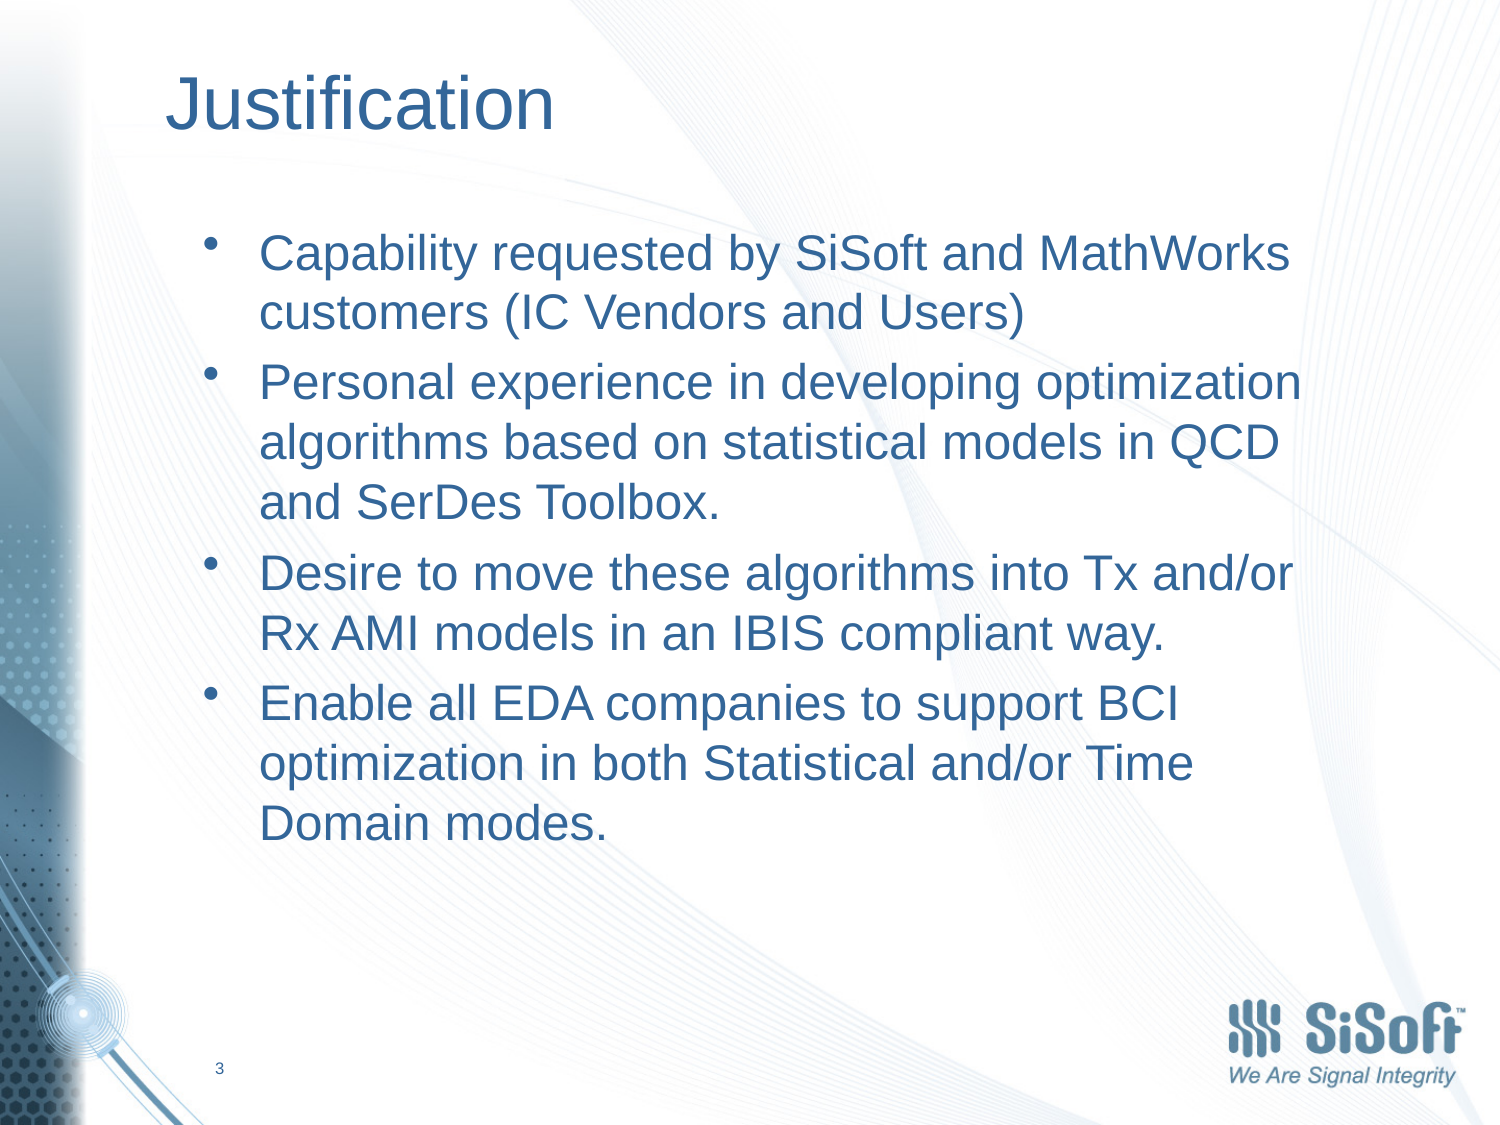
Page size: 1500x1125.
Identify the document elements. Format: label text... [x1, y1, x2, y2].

title Justification [150, 24, 1300, 175]
footer 3 [200, 1050, 975, 1104]
picture [0, 0, 1500, 1125]
list Capability requested by SiSoft and MathWorks customers (IC Vendors and Users) Personal experience in developing optimization algorithms based on statistical models in QCD and SerDes Toolbox. Desire to move these algorithms into Tx and/or Rx AMI models in an IBIS compliant way. Enable all EDA companies to support BCI optimization in both Statistical and/or Time Domain modes. [187, 212, 1363, 963]
